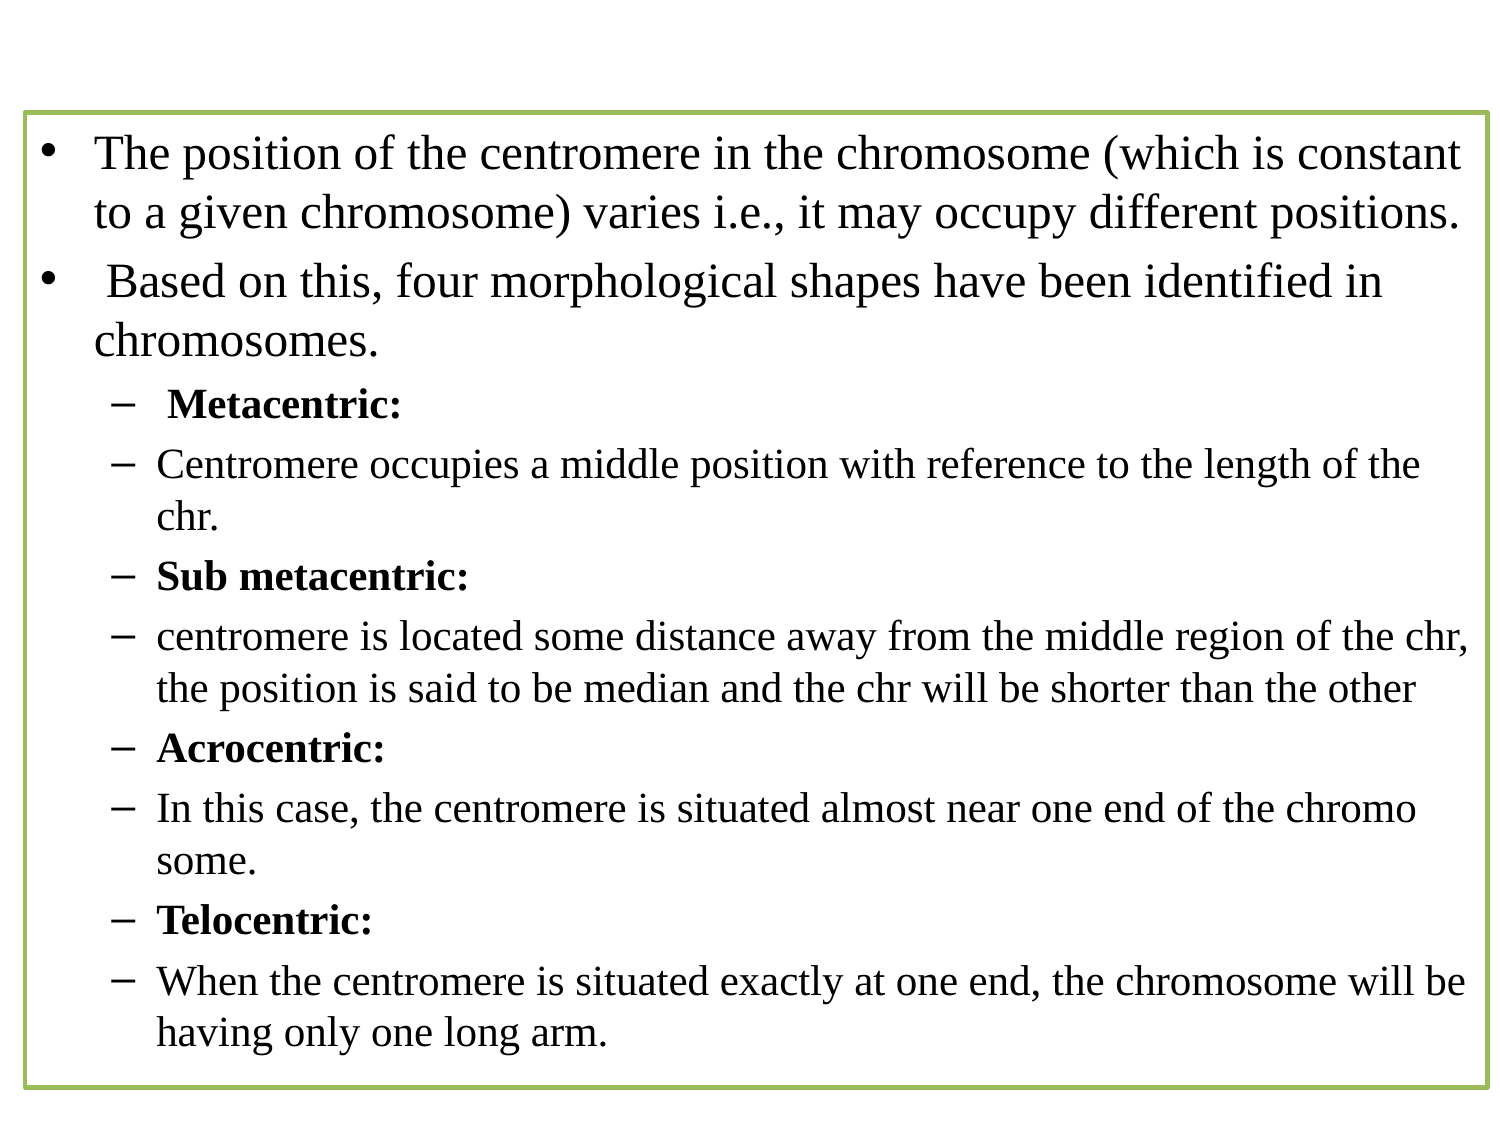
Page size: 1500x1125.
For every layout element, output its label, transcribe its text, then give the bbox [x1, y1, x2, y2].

list The position of the centromere in the chromosome (which is constant to a given chromosome) varies i.e., it may occupy different positions. Based on this, four morphological shapes have been identified in chromosomes. Metacentric: Centromere occupies a middle position with reference to the length of the chr. Sub metacentric: centromere is located some distance away from the middle region of the chr, the position is said to be median and the chr will be shorter than the other Acrocentric: In this case, the centromere is situated almost near one end of the chromo­some. Telocentric: When the centromere is situated exactly at one end, the chromosome will be having only one long arm. [23, 110, 1490, 1090]
